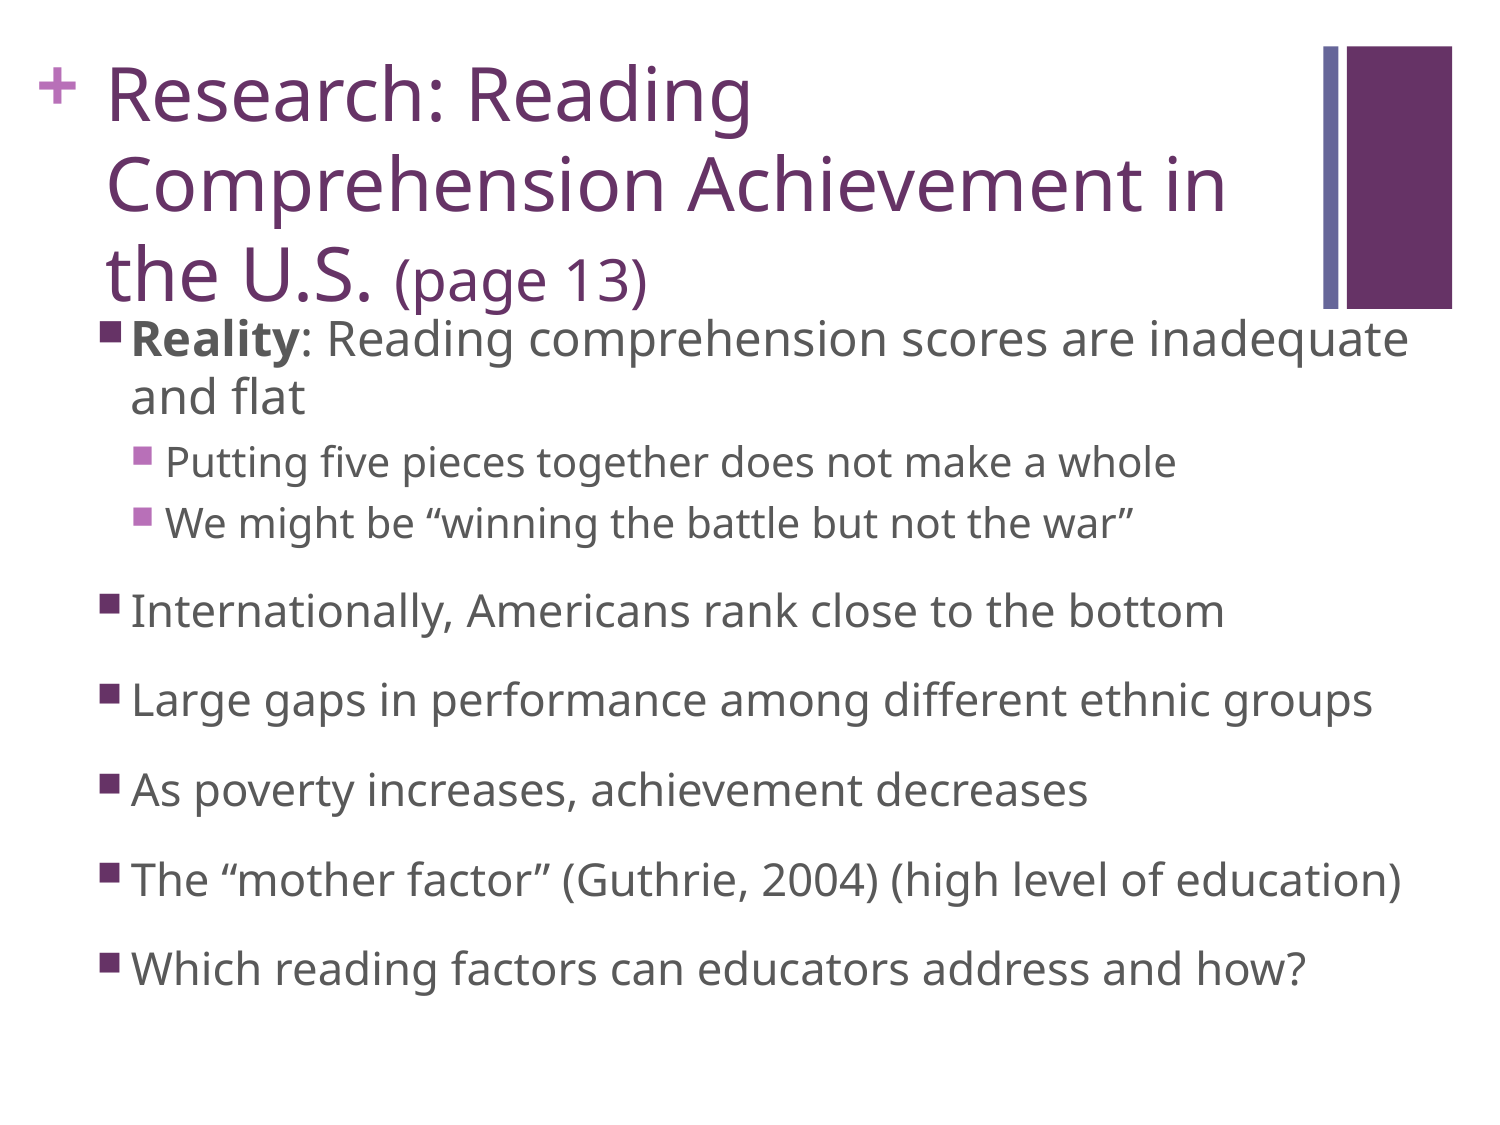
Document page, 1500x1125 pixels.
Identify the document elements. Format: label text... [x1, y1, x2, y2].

title Research: Reading Comprehension Achievement in the U.S. (page 13) [90, 38, 1330, 222]
list Reality: Reading comprehension scores are inadequate and flat Putting five pieces together does not make a whole We might be “winning the battle but not the war” Internationally, Americans rank close to the bottom Large gaps in performance among different ethnic groups As poverty increases, achievement decreases The “mother factor” (Guthrie, 2004) (high level of education) Which reading factors can educators address and how? [81, 299, 1442, 1084]
